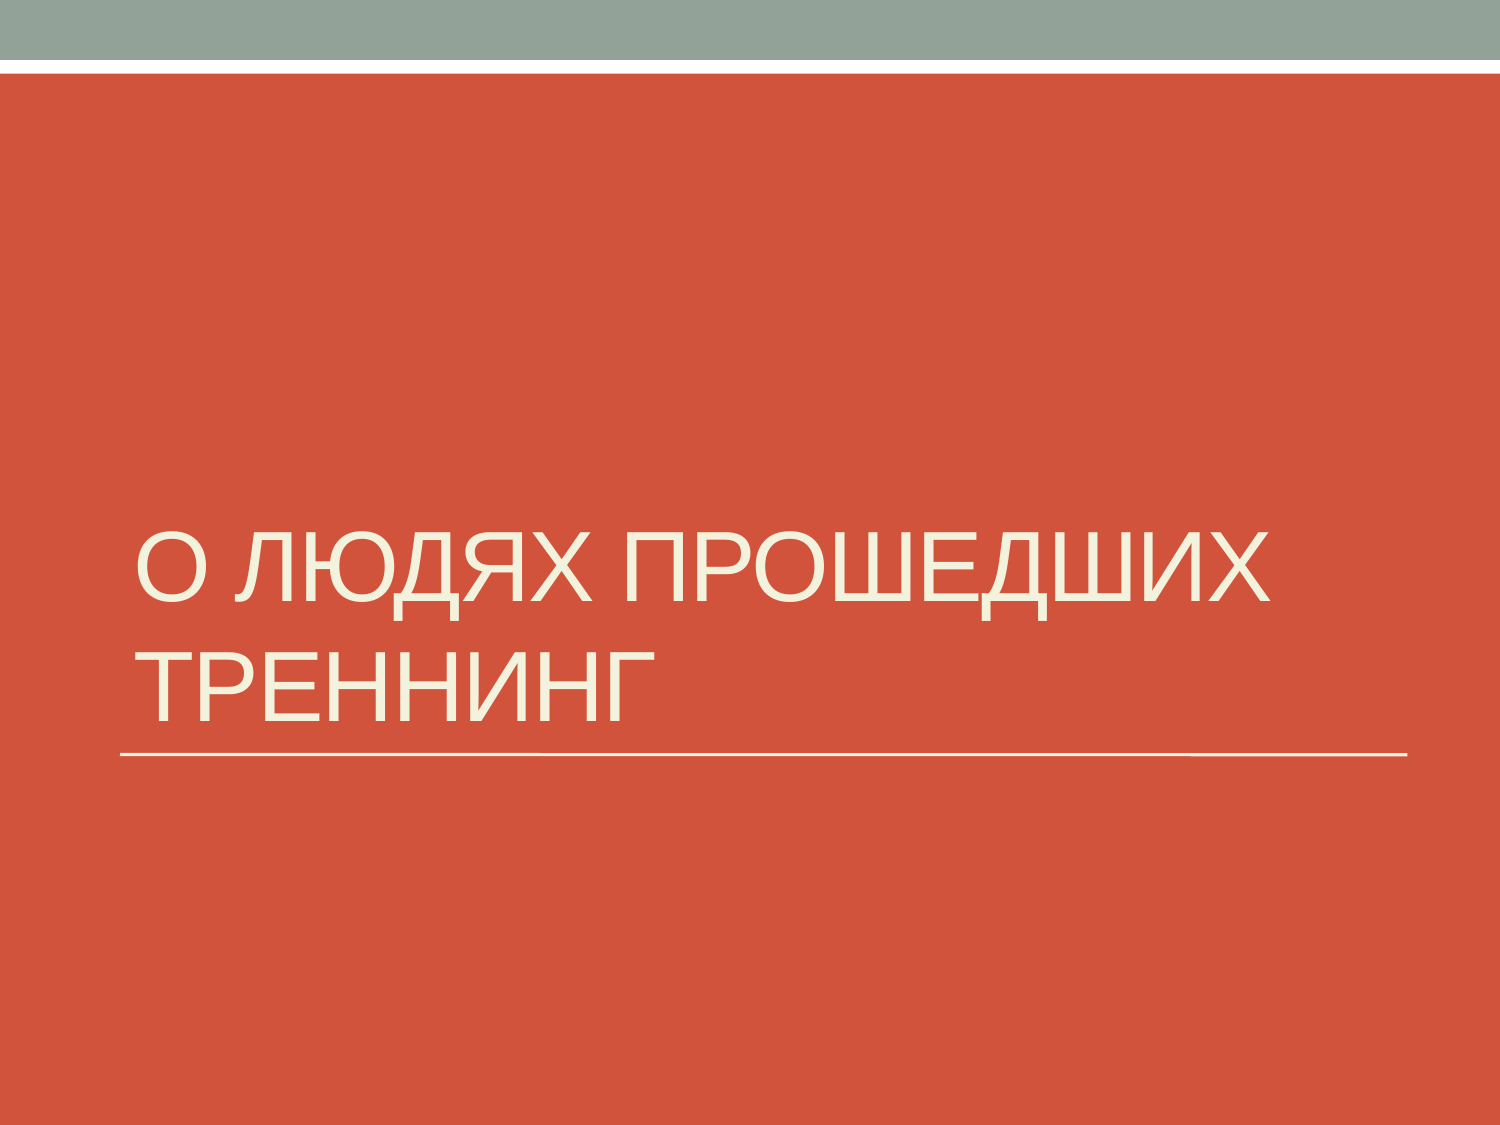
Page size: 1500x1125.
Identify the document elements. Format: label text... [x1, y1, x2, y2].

title О людях прошедших треннинг [118, 387, 1394, 749]
